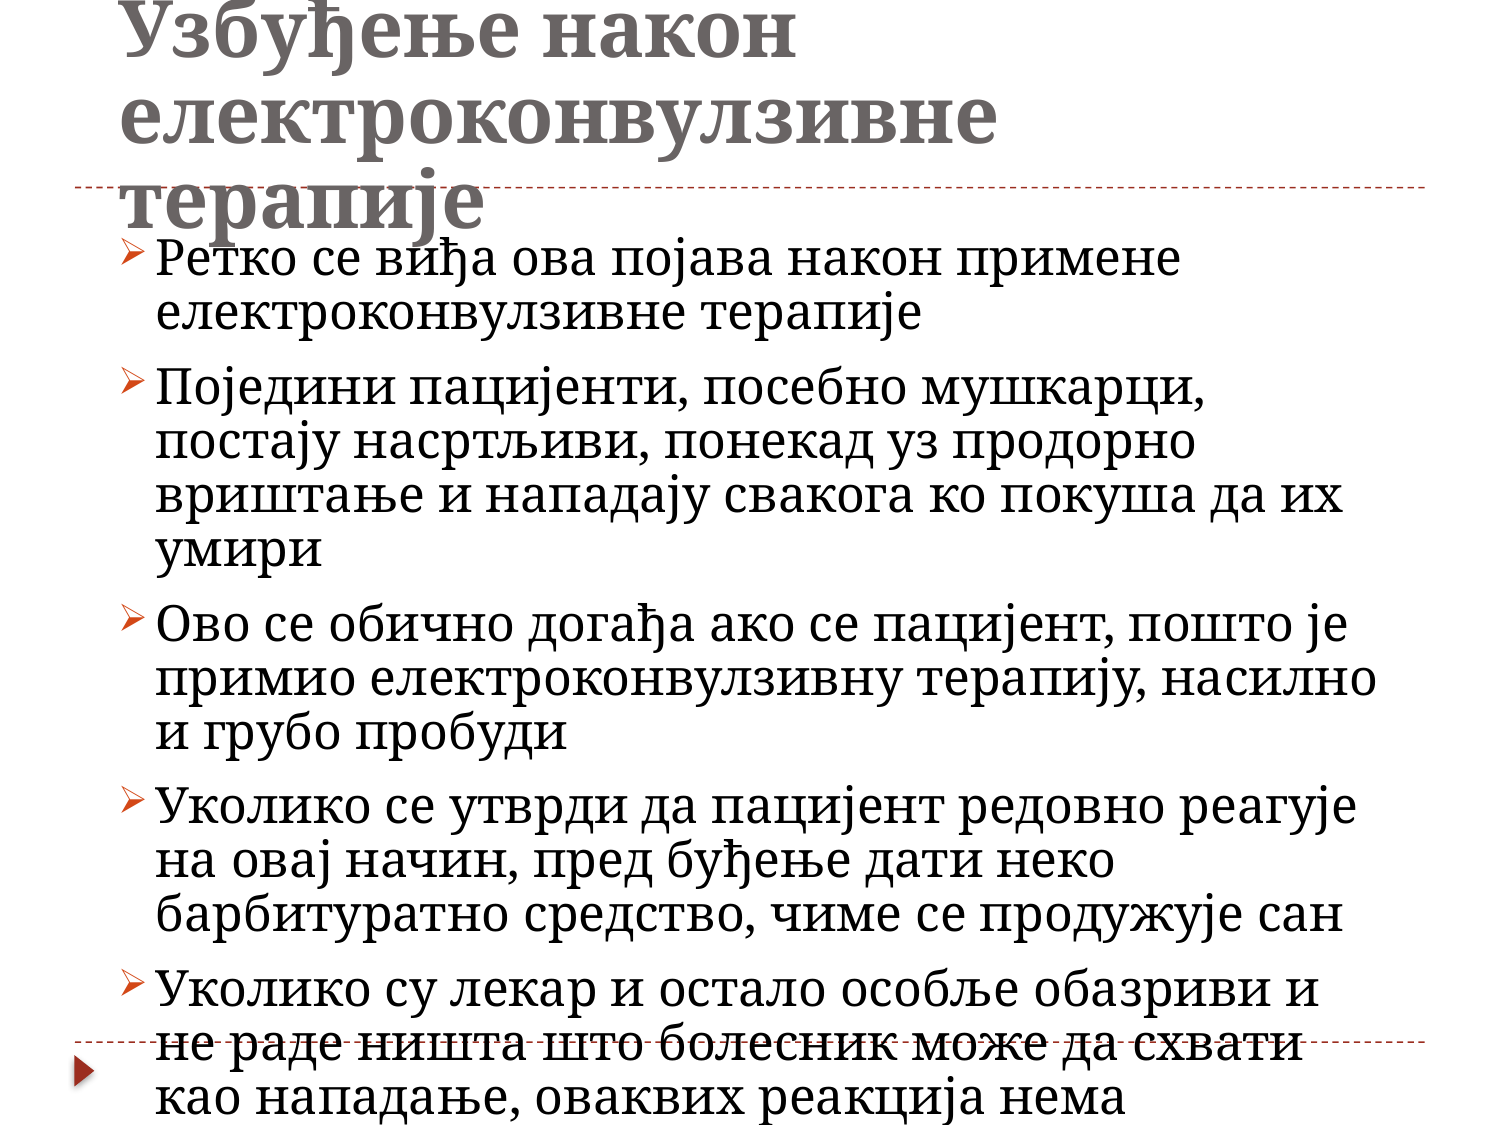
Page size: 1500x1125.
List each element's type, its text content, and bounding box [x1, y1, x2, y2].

list Ретко се виђа ова појава након примене електроконвулзивне терапије Поједини пацијенти, посебно мушкарци, постају насртљиви, понекад уз продорно вриштање и нападају свакога ко покуша да их умири Ово се обично догађа ако се пацијент, пошто је примио електроконвулзивну терапију, насилно и грубо пробуди Уколико се утврди да пацијент редовно реагује на овај начин, пред буђење дати неко барбитуратно средство, чиме се продужује сан Уколико су лекар и остало особље обазриви и не раде ништа што болесник може да схвати као нападање, оваквих реакција нема [102, 224, 1398, 1097]
title Узбуђење након електроконвулзивне терапије [102, 59, 1398, 176]
